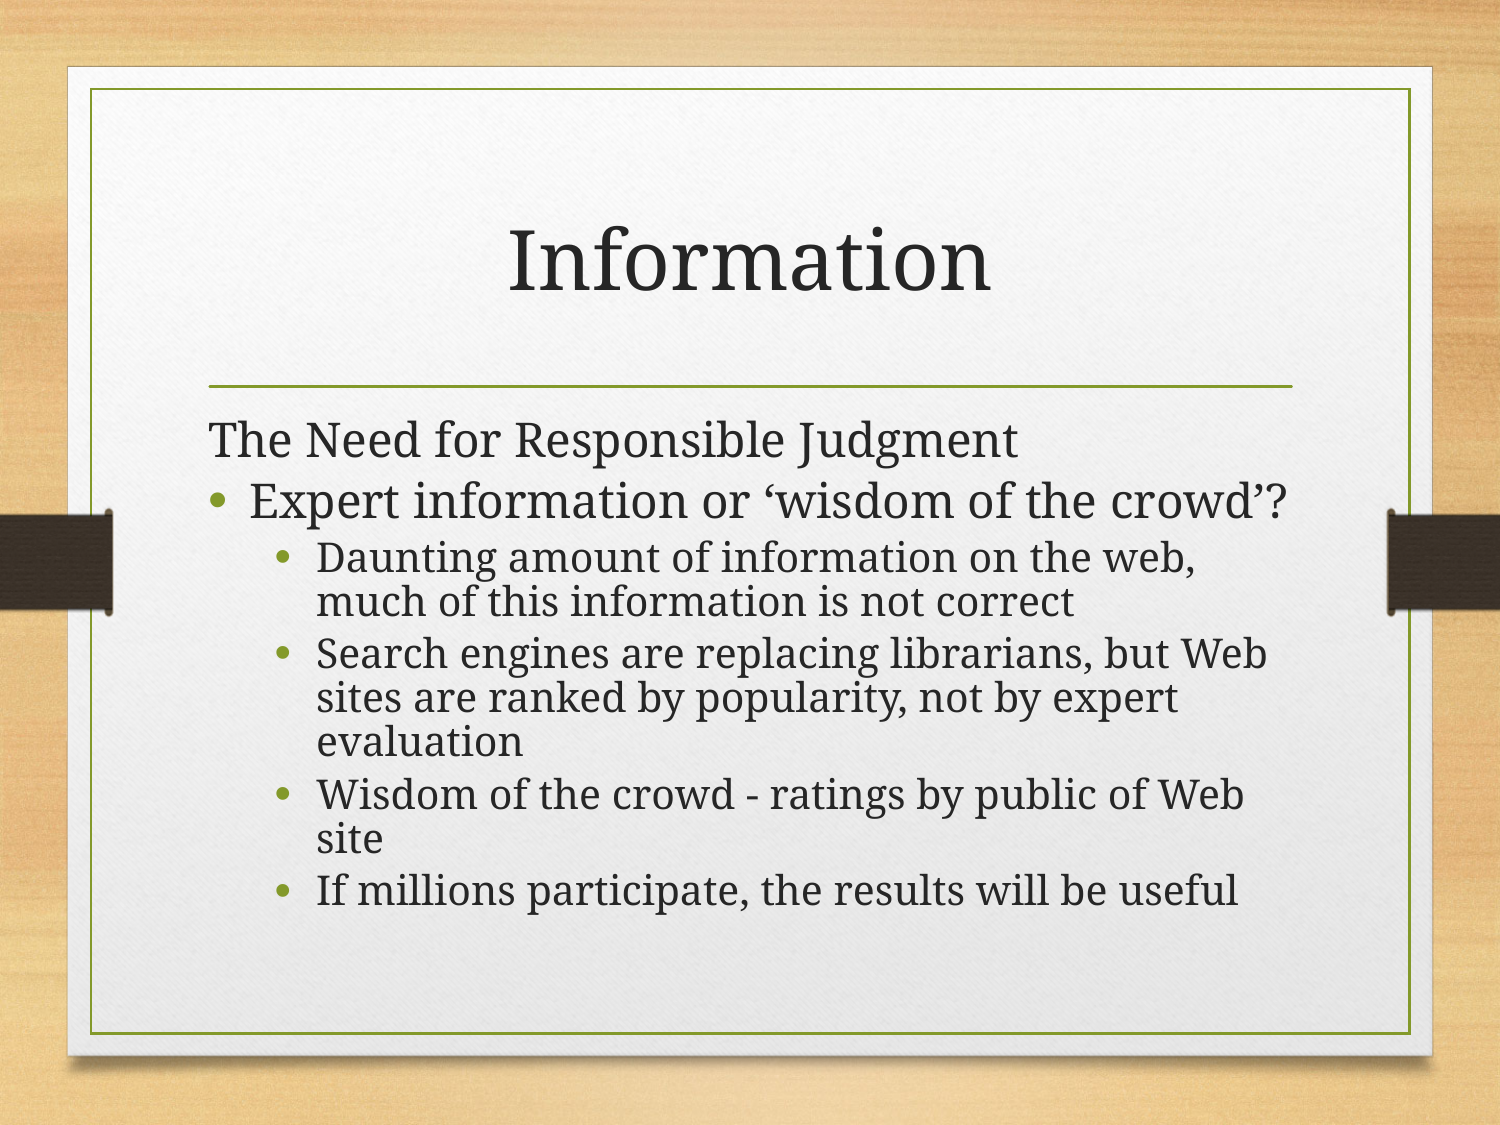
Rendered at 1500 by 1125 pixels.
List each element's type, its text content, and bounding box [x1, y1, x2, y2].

list The Need for Responsible Judgment Expert information or ‘wisdom of the crowd’? Daunting amount of information on the web, much of this information is not correct Search engines are replacing librarians, but Web sites are ranked by popularity, not by expert evaluation Wisdom of the crowd - ratings by public of Web site If millions participate, the results will be useful [193, 408, 1309, 974]
title Information [193, 150, 1309, 365]
picture [0, 0, 1500, 1125]
